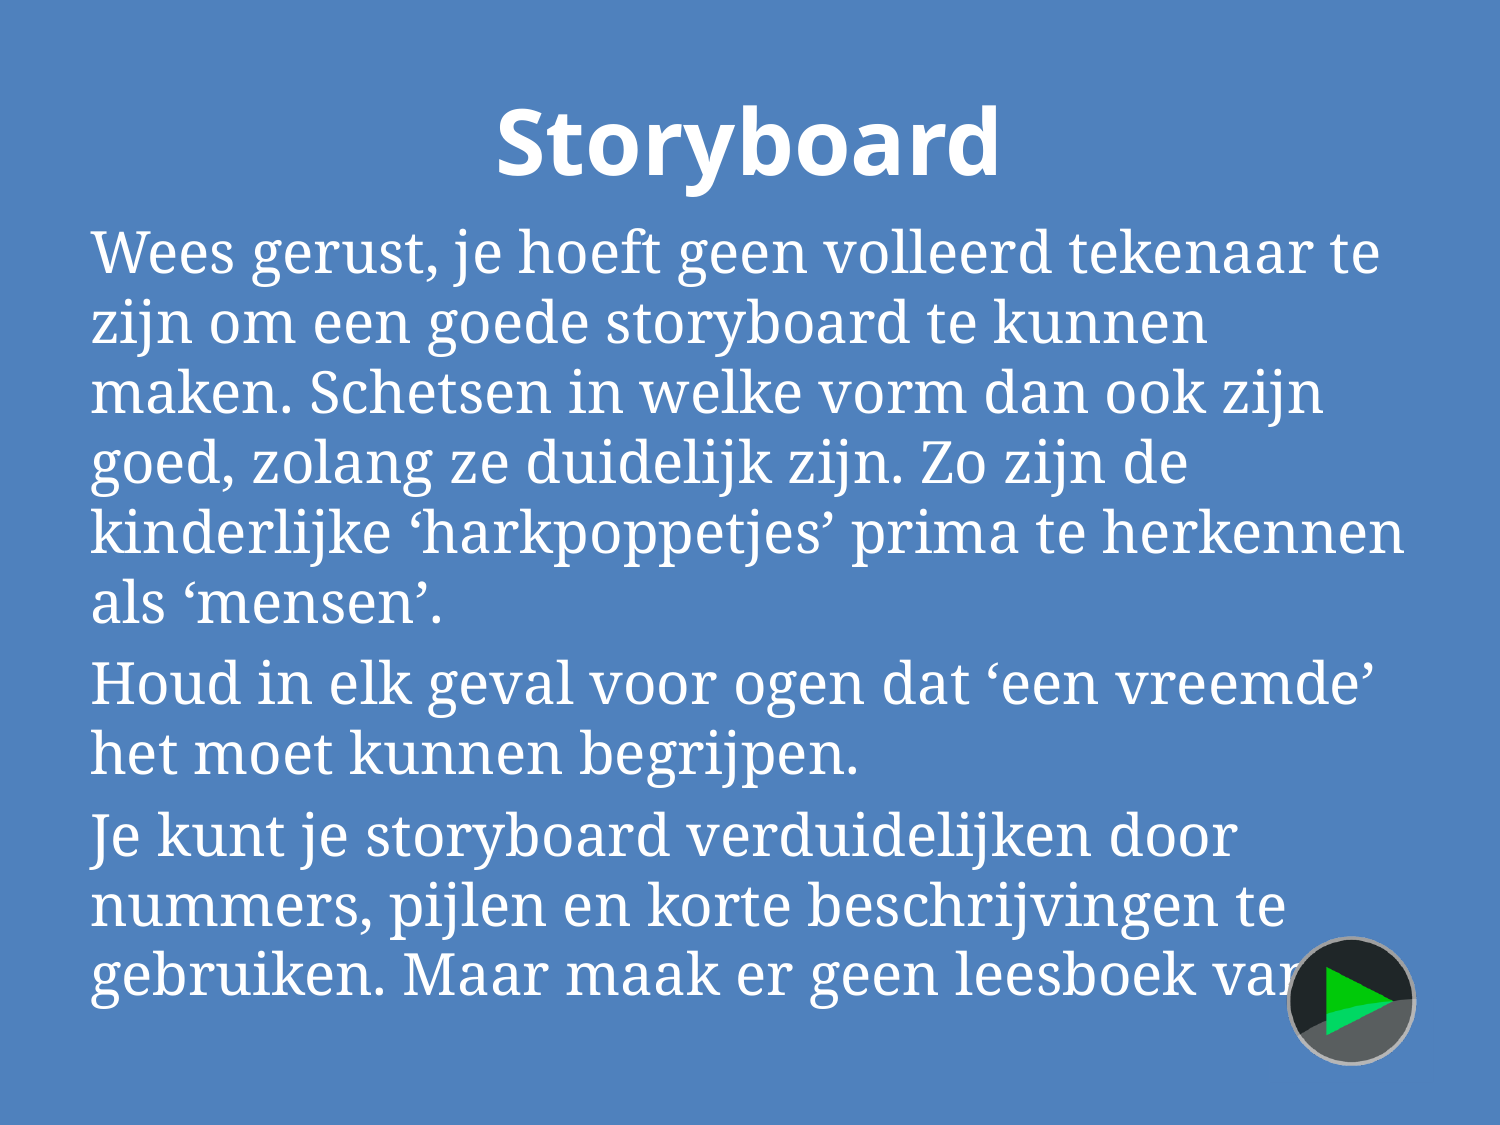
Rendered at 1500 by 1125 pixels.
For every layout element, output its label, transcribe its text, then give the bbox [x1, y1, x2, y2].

list Wees gerust, je hoeft geen volleerd tekenaar te zijn om een goede storyboard te kunnen maken. Schetsen in welke vorm dan ook zijn goed, zolang ze duidelijk zijn. Zo zijn de kinderlijke ‘harkpoppetjes’ prima te herkennen als ‘mensen’. Houd in elk geval voor ogen dat ‘een vreemde’ het moet kunnen begrijpen. Je kunt je storyboard verduidelijken door nummers, pijlen en korte beschrijvingen te gebruiken. Maar maak er geen leesboek van! [75, 208, 1436, 1106]
picture [1269, 917, 1434, 1083]
title Storyboard [75, 45, 1425, 208]
